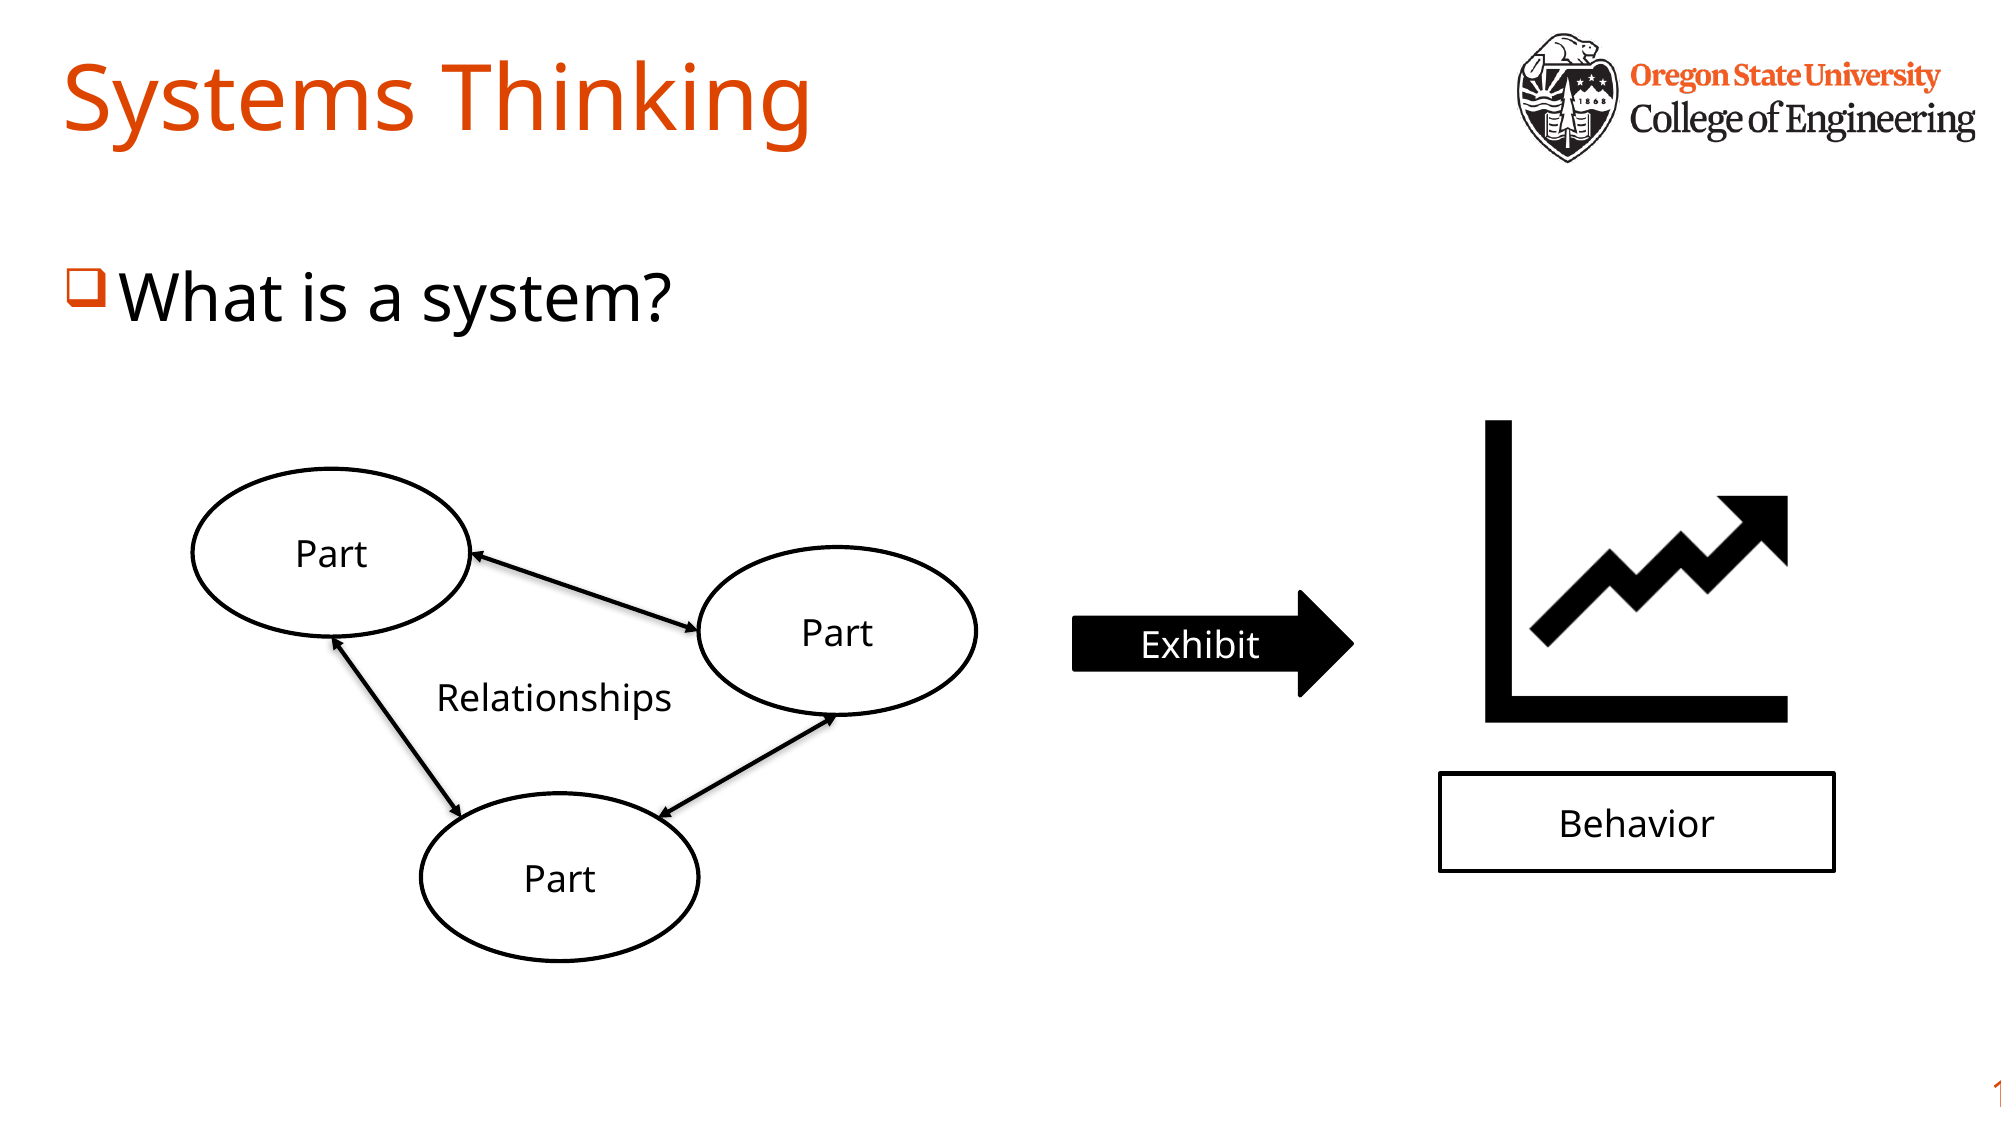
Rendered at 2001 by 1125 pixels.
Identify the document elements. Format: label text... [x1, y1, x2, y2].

picture [1423, 358, 1850, 785]
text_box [657, 714, 838, 818]
text_box Relationships [466, 666, 728, 727]
text_box Part [190, 466, 473, 639]
text_box Part [418, 791, 701, 964]
title Systems Thinking [48, 31, 1490, 228]
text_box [331, 636, 462, 819]
text_box Part [696, 544, 979, 717]
list What is a system? [48, 247, 1965, 352]
text_box Behavior [1438, 793, 1836, 873]
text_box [469, 552, 699, 632]
text_box Exhibit [1072, 589, 1354, 698]
